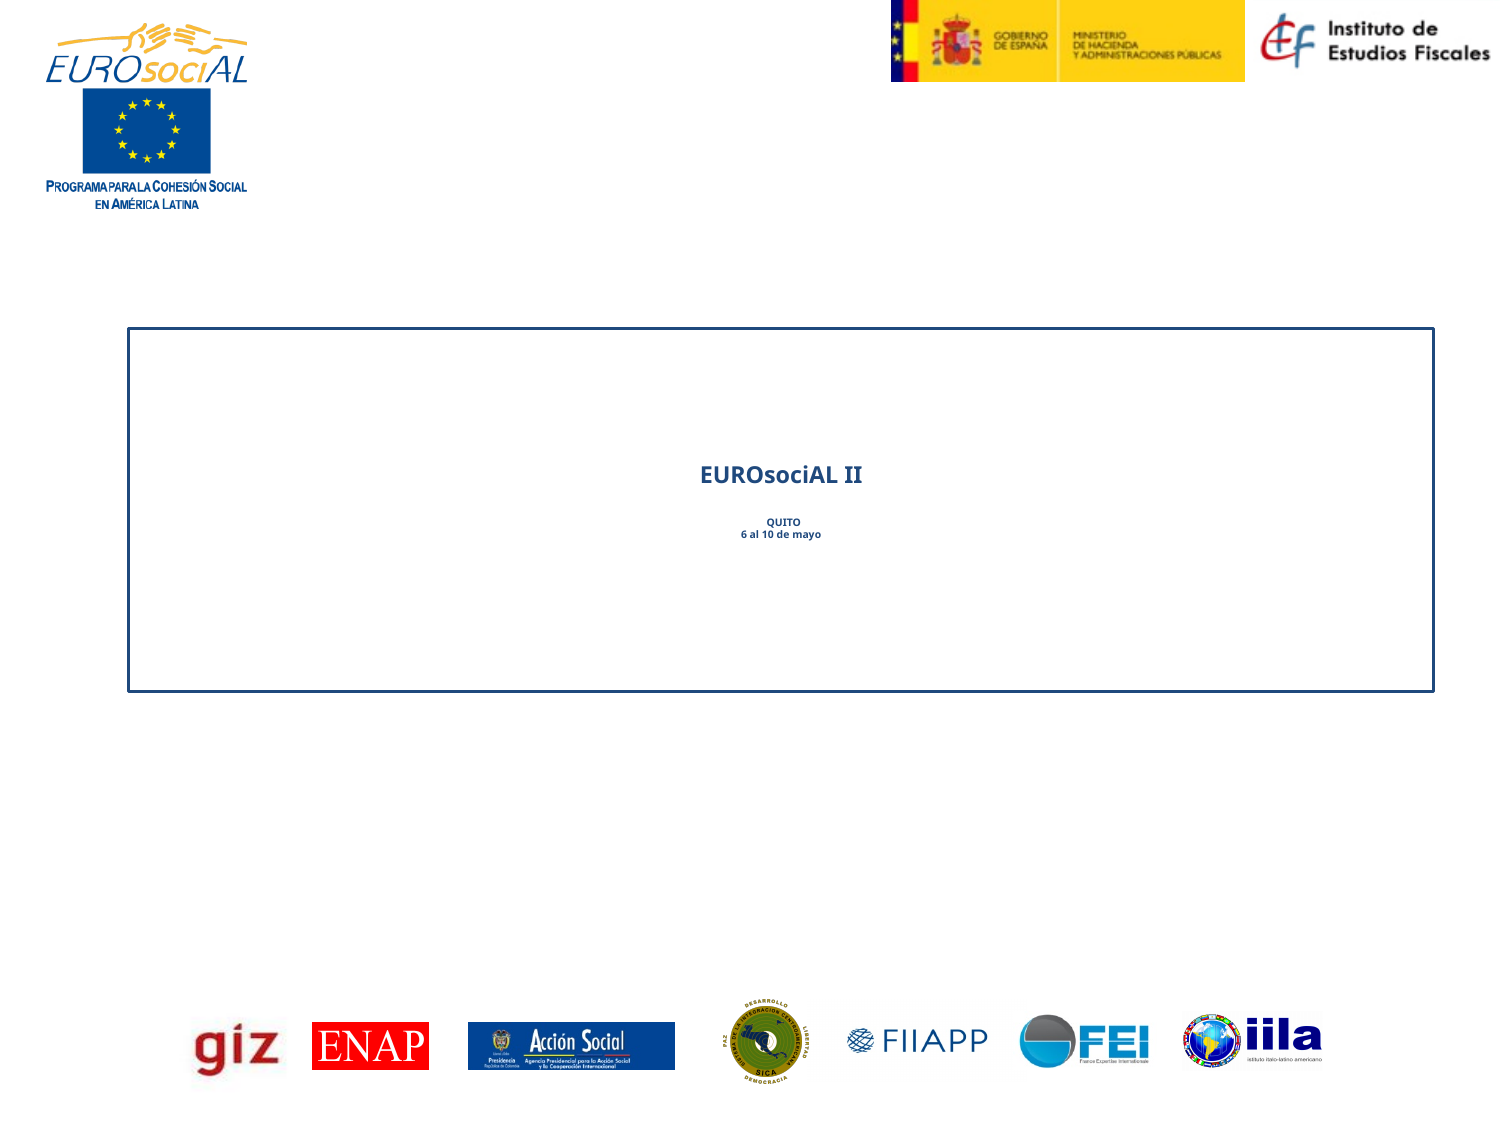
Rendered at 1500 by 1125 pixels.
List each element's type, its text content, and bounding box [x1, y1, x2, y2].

picture [891, 0, 1246, 82]
picture [1252, 0, 1500, 82]
picture [46, 23, 247, 209]
title EUROsociAL II QUITO 6 al 10 de mayo [128, 328, 1434, 692]
picture [163, 995, 1323, 1106]
